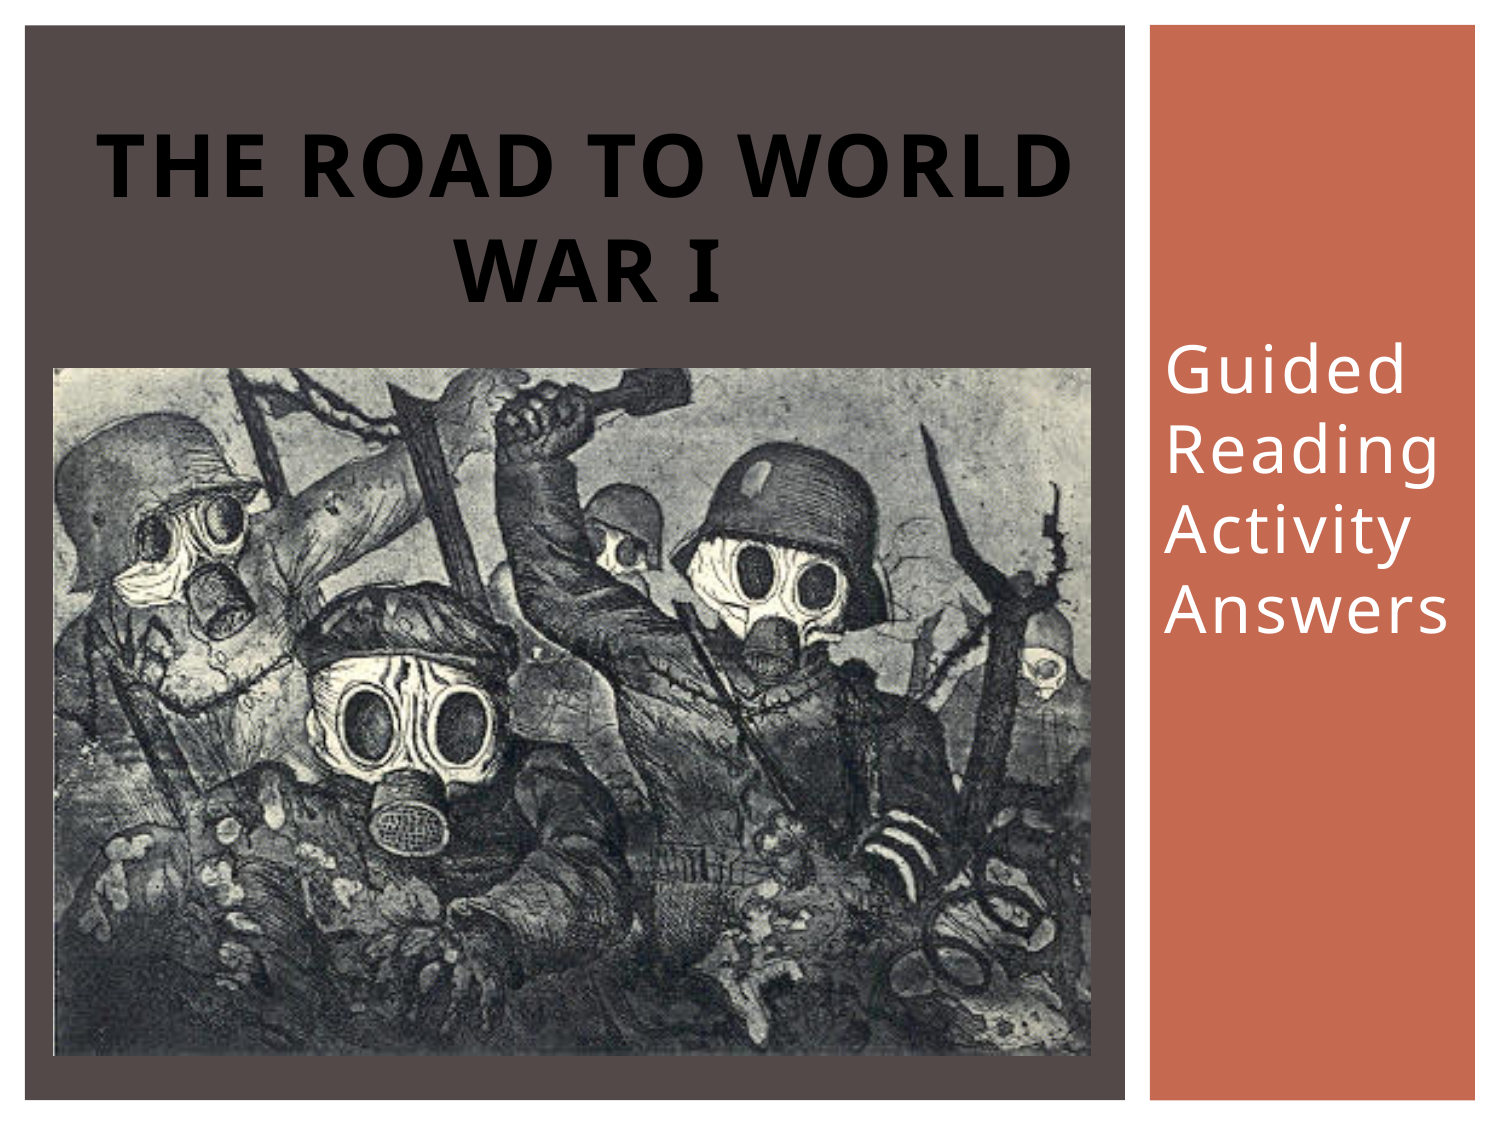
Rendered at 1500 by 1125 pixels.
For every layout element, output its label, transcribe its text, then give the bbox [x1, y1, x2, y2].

picture [53, 368, 1092, 1056]
subtitle Guided Reading Activity Answers [1149, 336, 1475, 637]
title THE Road to World War I [68, 65, 1107, 366]
